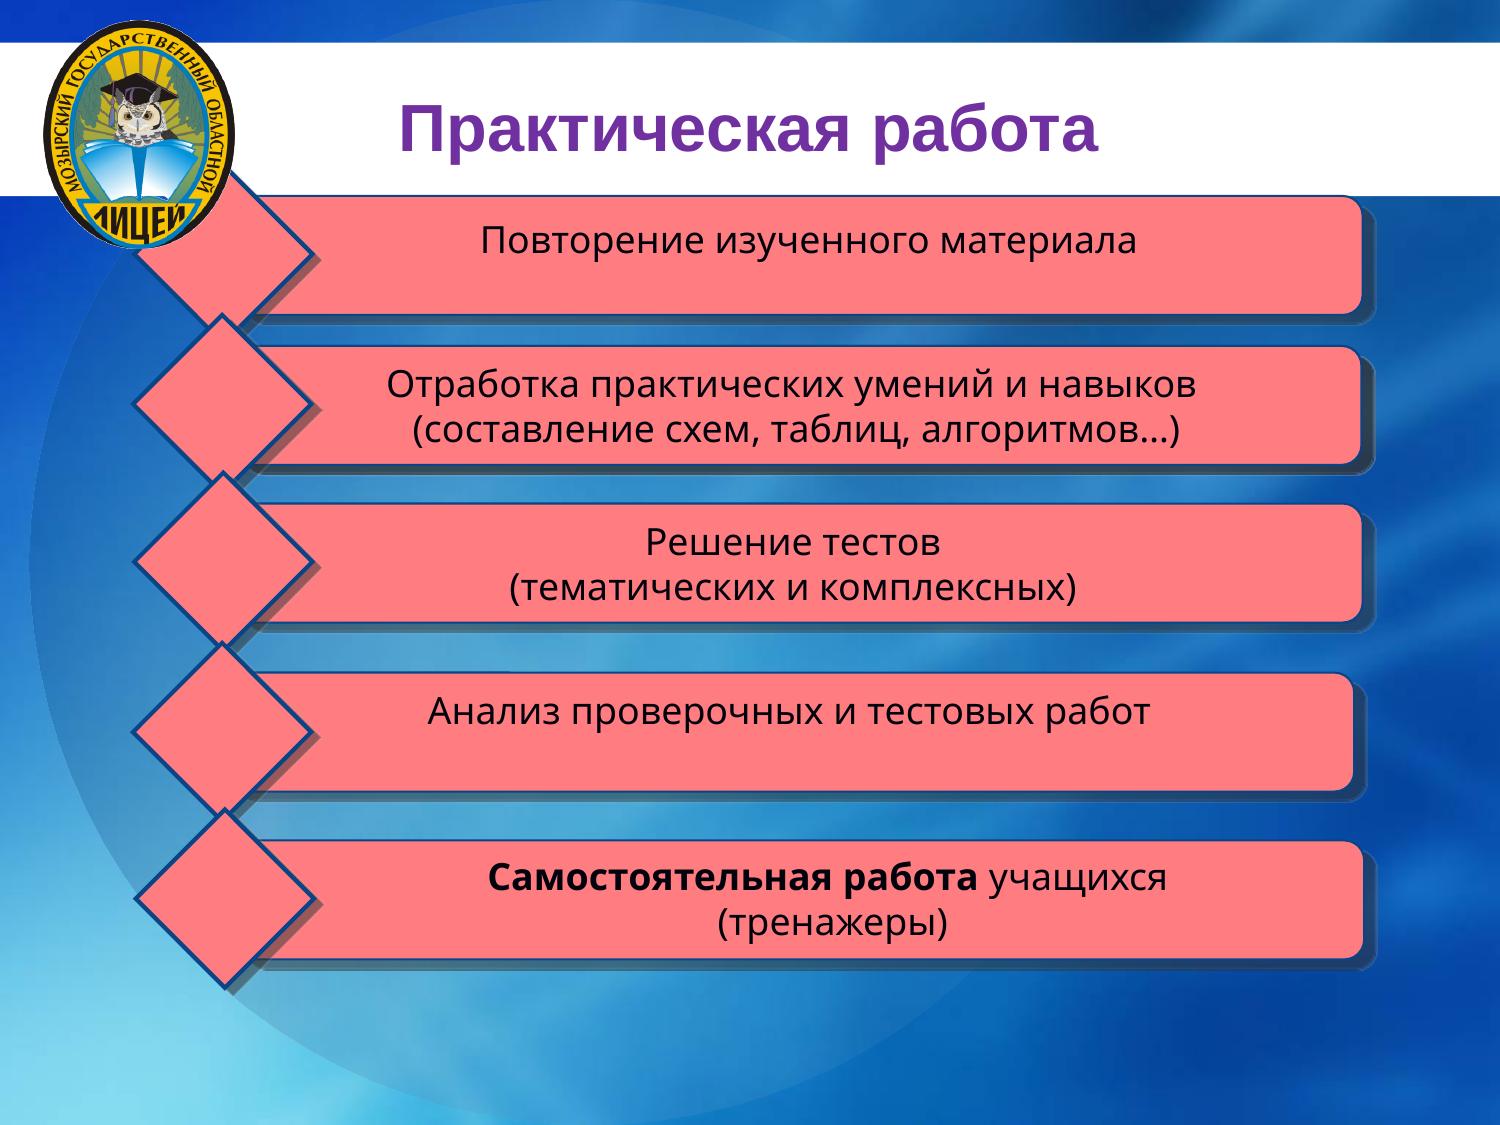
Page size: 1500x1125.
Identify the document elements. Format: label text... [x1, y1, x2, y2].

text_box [132, 642, 1355, 810]
picture [0, 0, 1500, 1125]
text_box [135, 809, 1365, 989]
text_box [132, 314, 1362, 494]
title Практическая работа [240, 77, 1268, 163]
text_box Решение тестов (тематических и комплексных) [259, 503, 1363, 623]
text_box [134, 164, 1363, 314]
text_box [134, 501, 313, 641]
